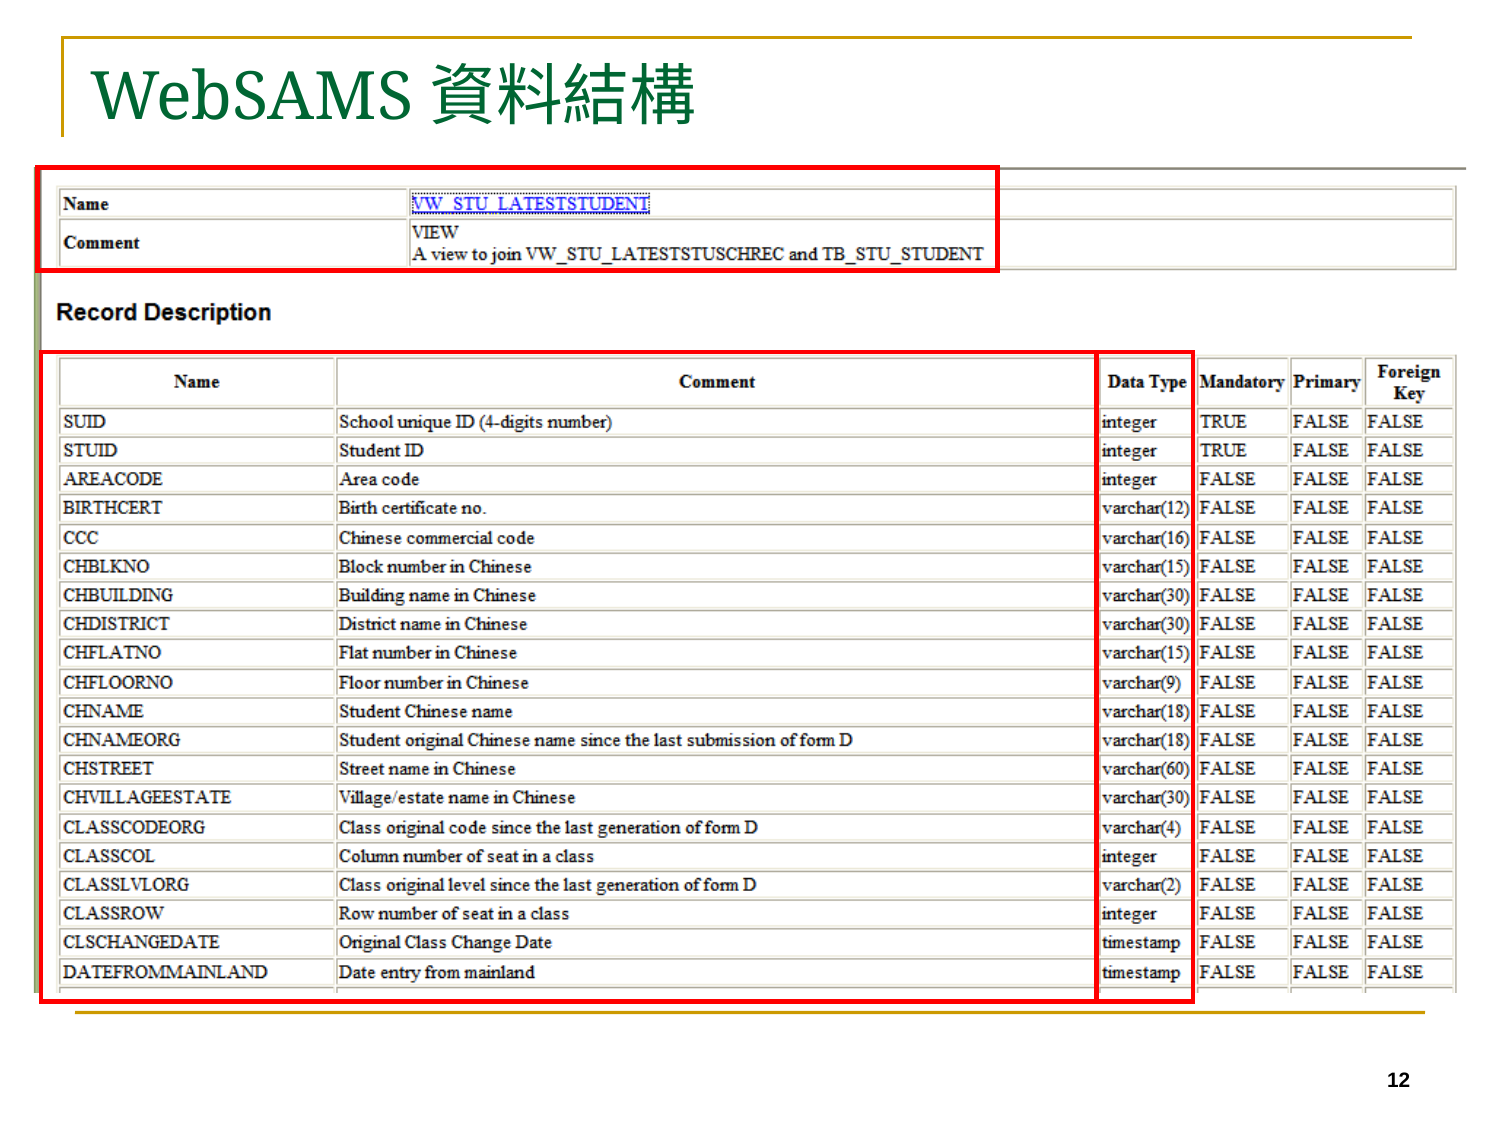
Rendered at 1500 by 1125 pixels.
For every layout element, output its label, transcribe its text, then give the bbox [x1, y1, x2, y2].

title WebSAMS資料結構 [75, 45, 1425, 144]
slide_number 12 [1074, 1024, 1425, 1100]
picture [33, 167, 1467, 994]
